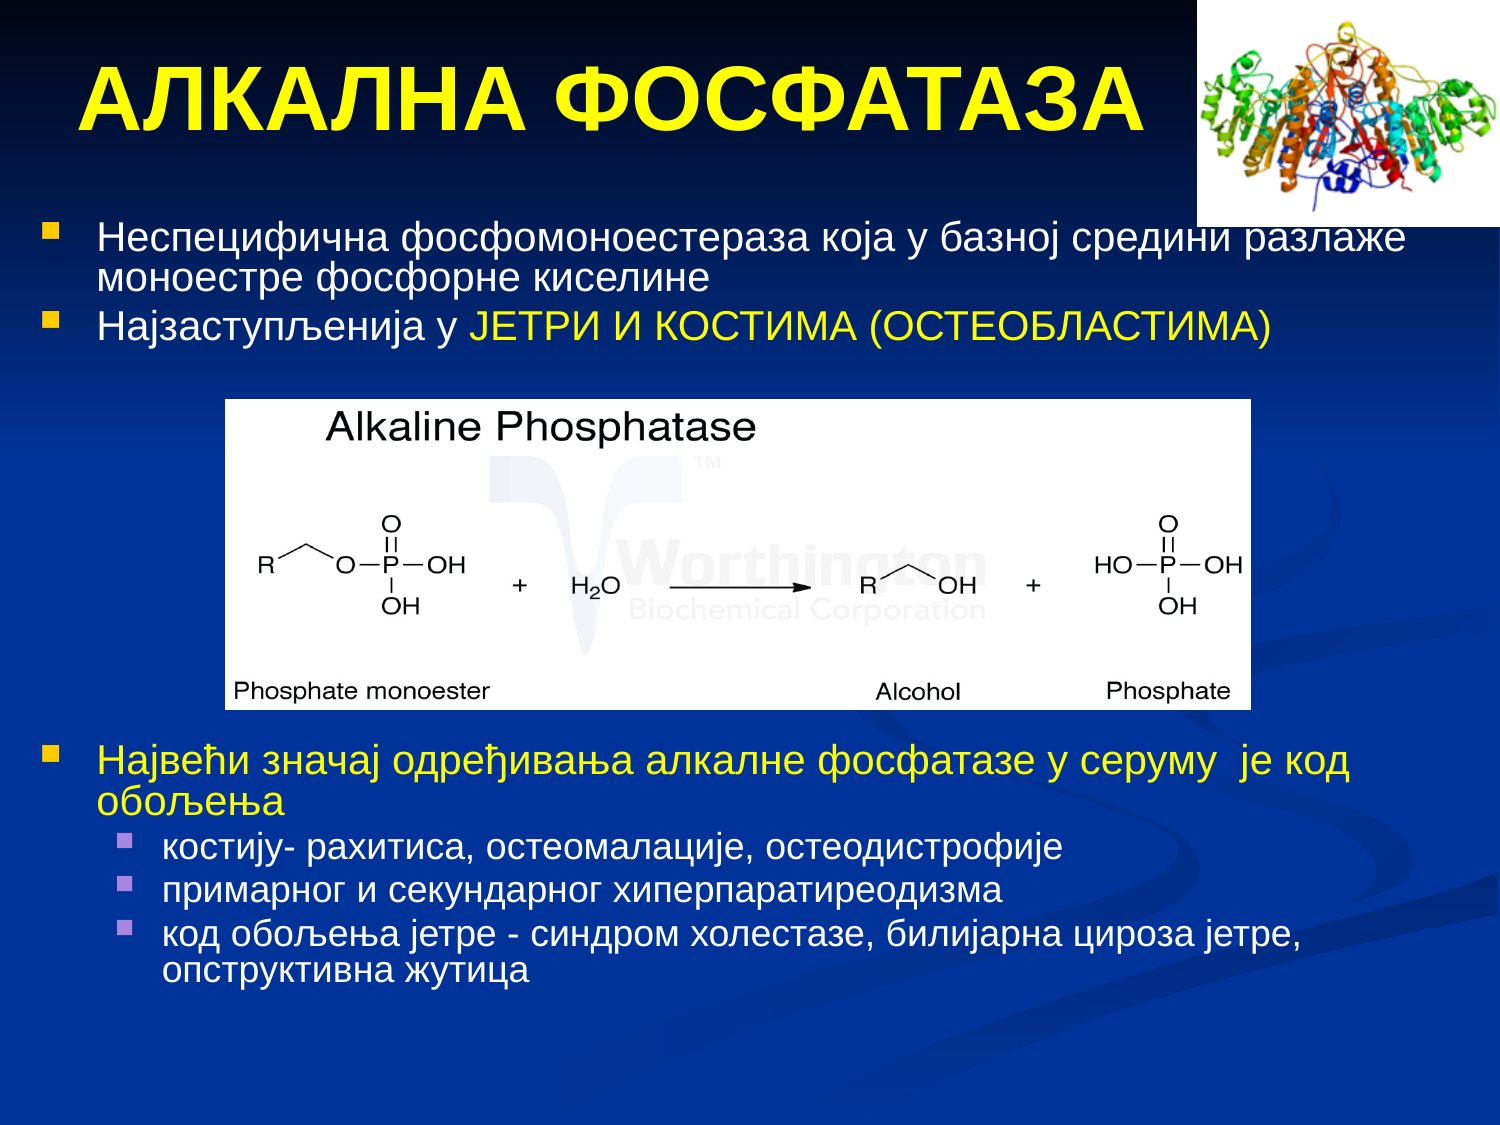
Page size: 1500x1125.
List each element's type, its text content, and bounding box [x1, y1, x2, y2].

list Неспецифична фосфомоноестераза која у базној средини разлаже моноестре фосфорне киселине Најзаступљенија у ЈЕТРИ И КОСТИМА (ОСТЕОБЛАСТИМА) Највећи значај одређивања алкалне фосфатазе у серуму је код обољења костију- рахитиса, остеомалације, остеодистрофије примарног и секундарног хиперпаратиреодизма код обољења јетре - синдром холестазе, билијарна цироза јетре, опструктивна жутица [24, 212, 1500, 1101]
picture [224, 399, 1251, 711]
title АЛКАЛНА ФОСФАТАЗА [0, 0, 1195, 188]
picture [1197, 0, 1500, 228]
